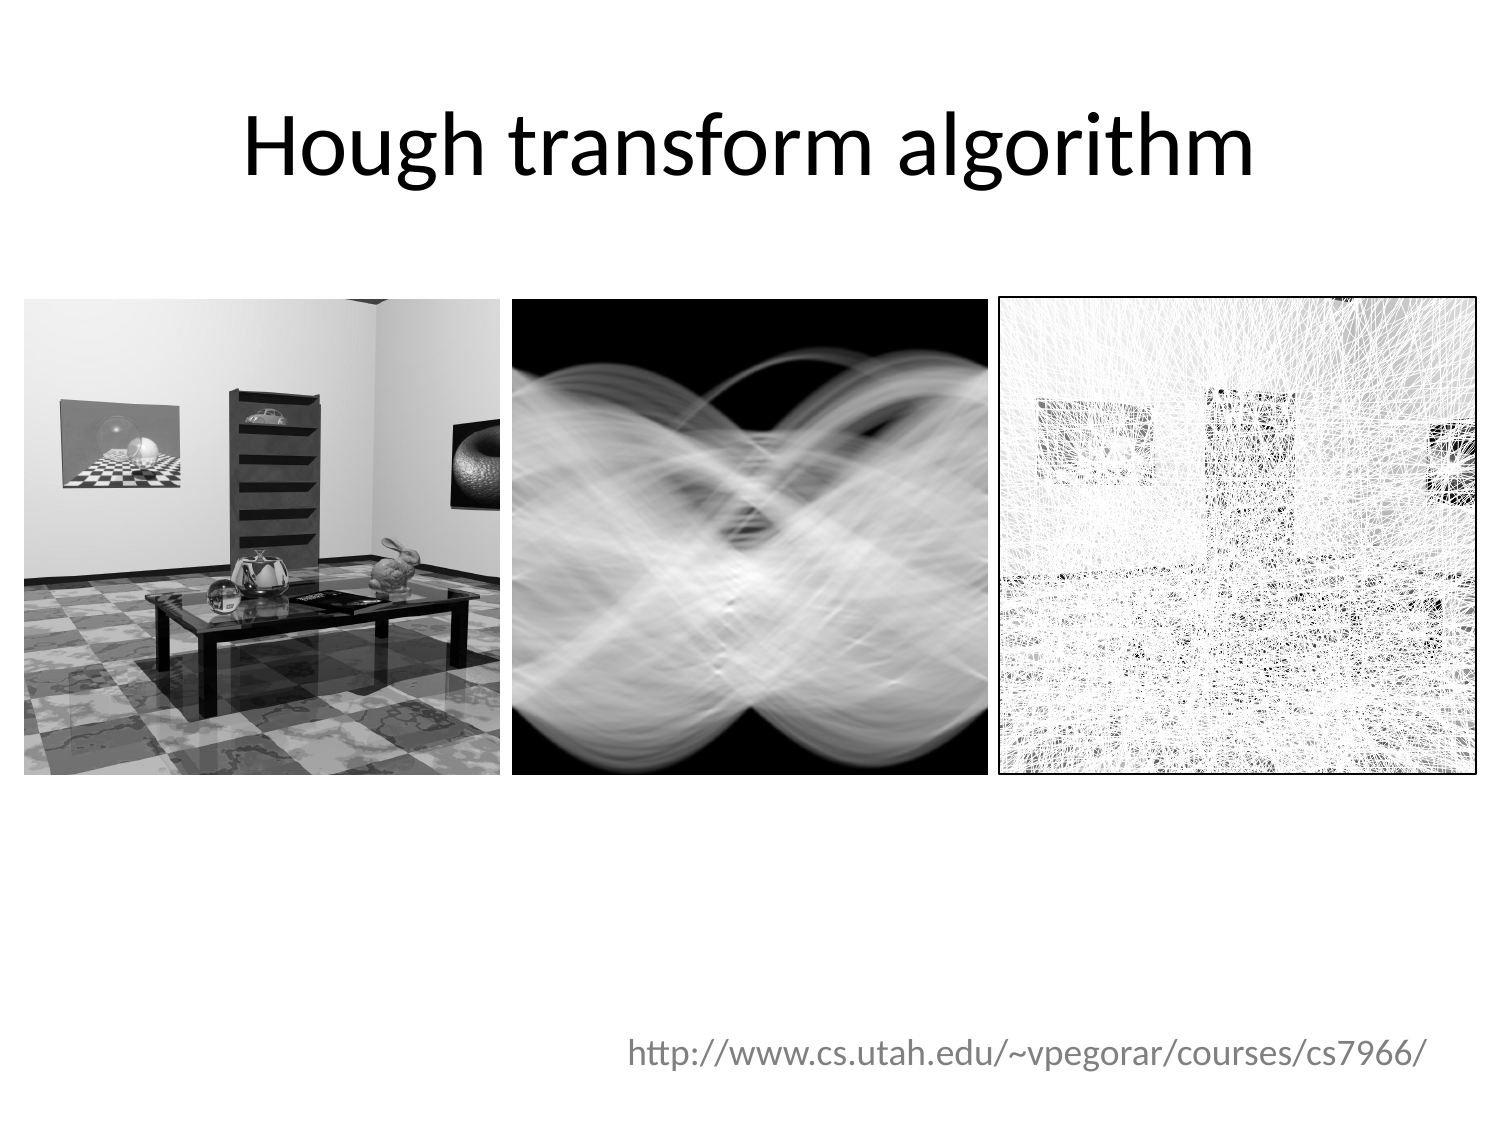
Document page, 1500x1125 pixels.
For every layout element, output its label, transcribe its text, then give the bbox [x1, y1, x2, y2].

picture [512, 299, 988, 775]
text_box http://www.cs.utah.edu/~vpegorar/courses/cs7966/ [612, 1020, 1456, 1081]
picture [999, 297, 1476, 774]
picture [24, 299, 501, 776]
title Hough transform algorithm [75, 45, 1425, 233]
